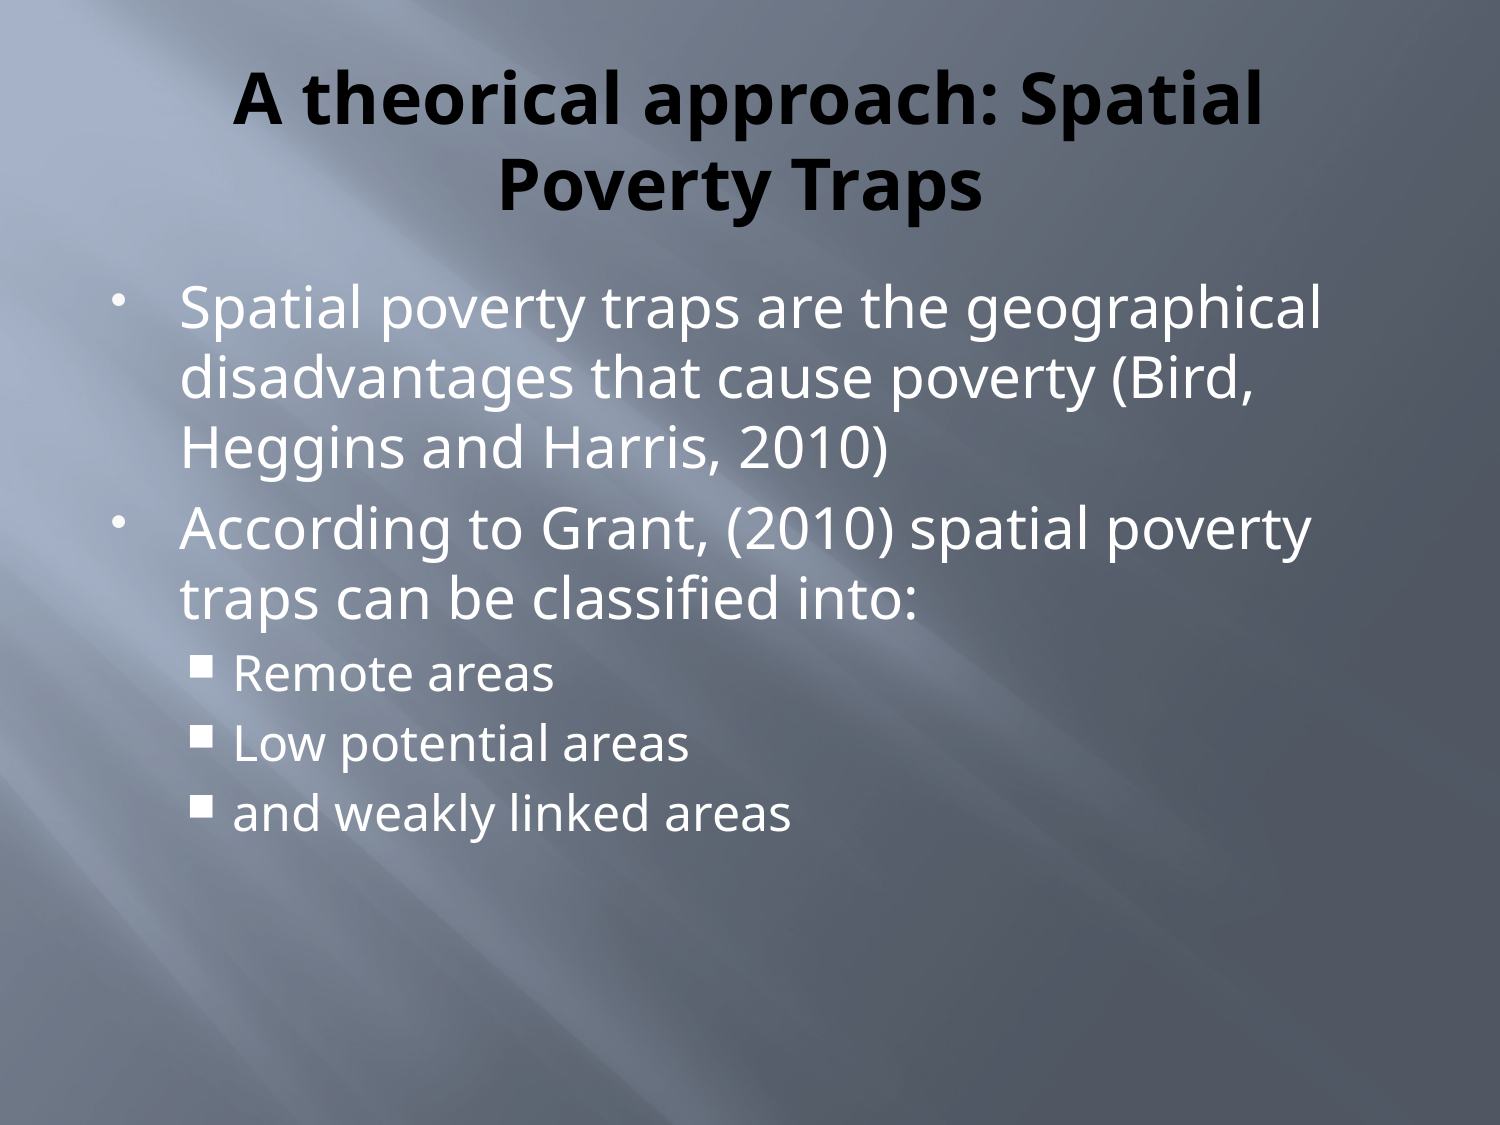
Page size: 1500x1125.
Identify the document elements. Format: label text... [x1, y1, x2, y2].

title A theorical approach: Spatial Poverty Traps [75, 45, 1425, 233]
list Spatial poverty traps are the geographical disadvantages that cause poverty (Bird, Heggins and Harris, 2010) According to Grant, (2010) spatial poverty traps can be classified into: Remote areas Low potential areas and weakly linked areas [75, 262, 1425, 1035]
